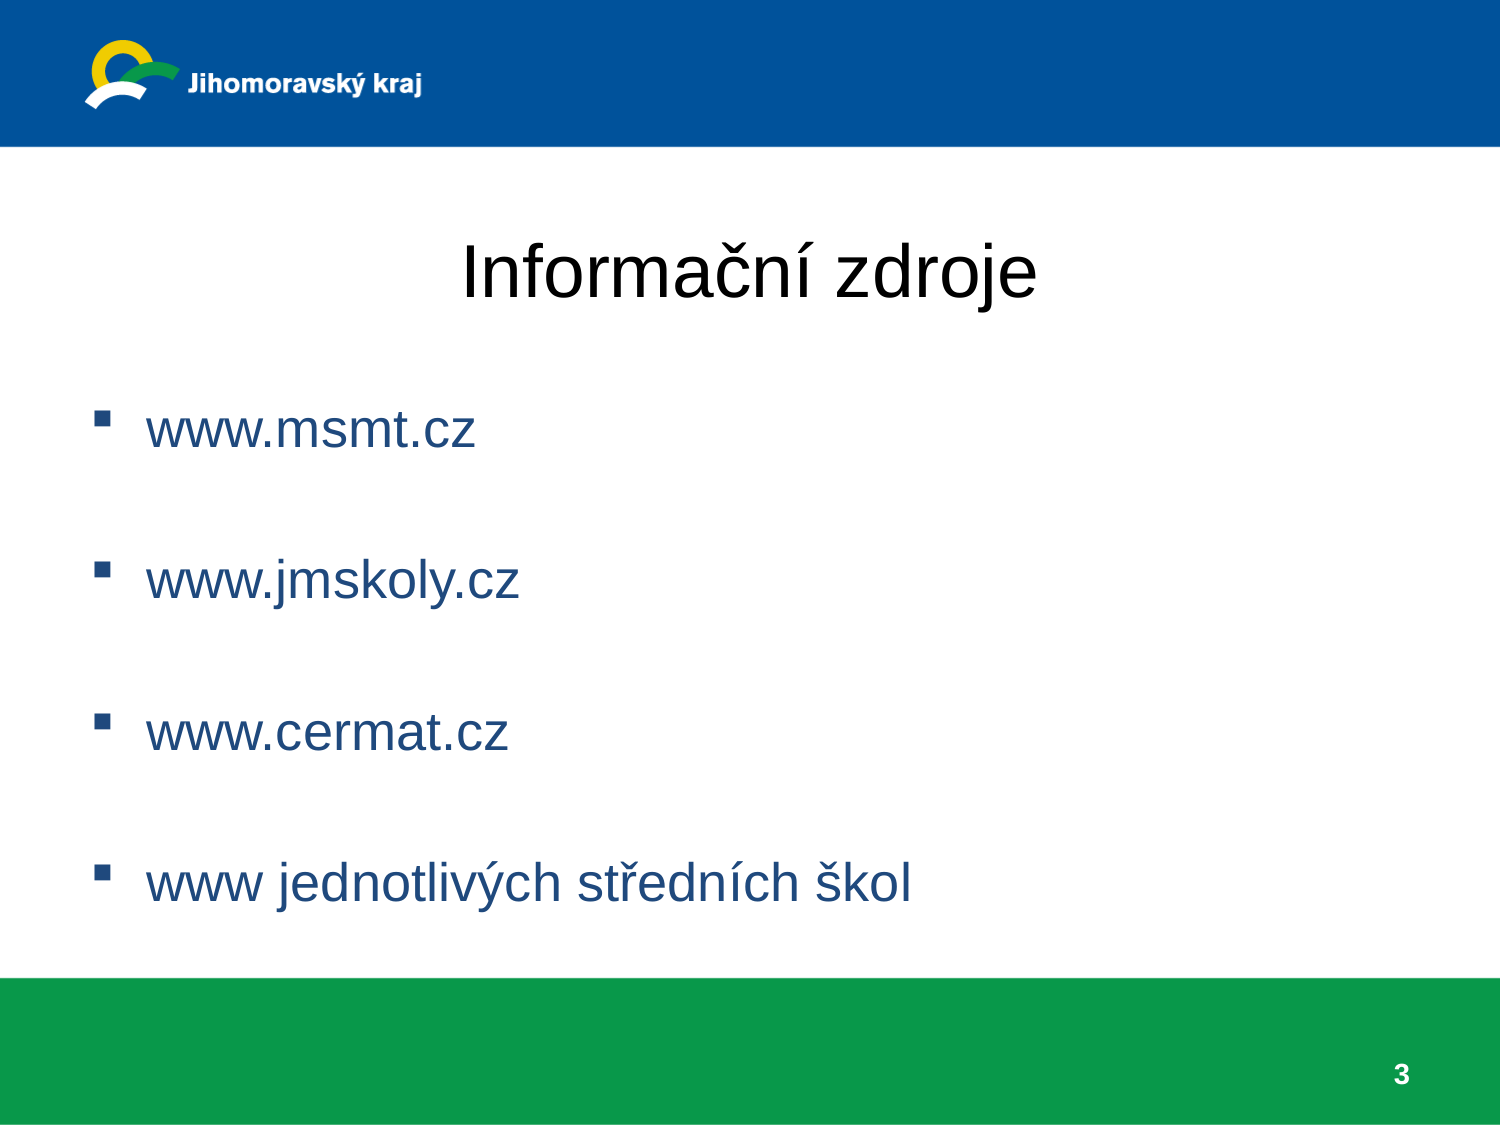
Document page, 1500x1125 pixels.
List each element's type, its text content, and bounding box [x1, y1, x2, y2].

slide_number 3 [1074, 1042, 1425, 1103]
list www.msmt.cz www.jmskoly.cz www.cermat.cz www jednotlivých středních škol [74, 385, 1426, 953]
title Informační zdroje [74, 173, 1426, 362]
picture [0, 0, 1500, 1125]
